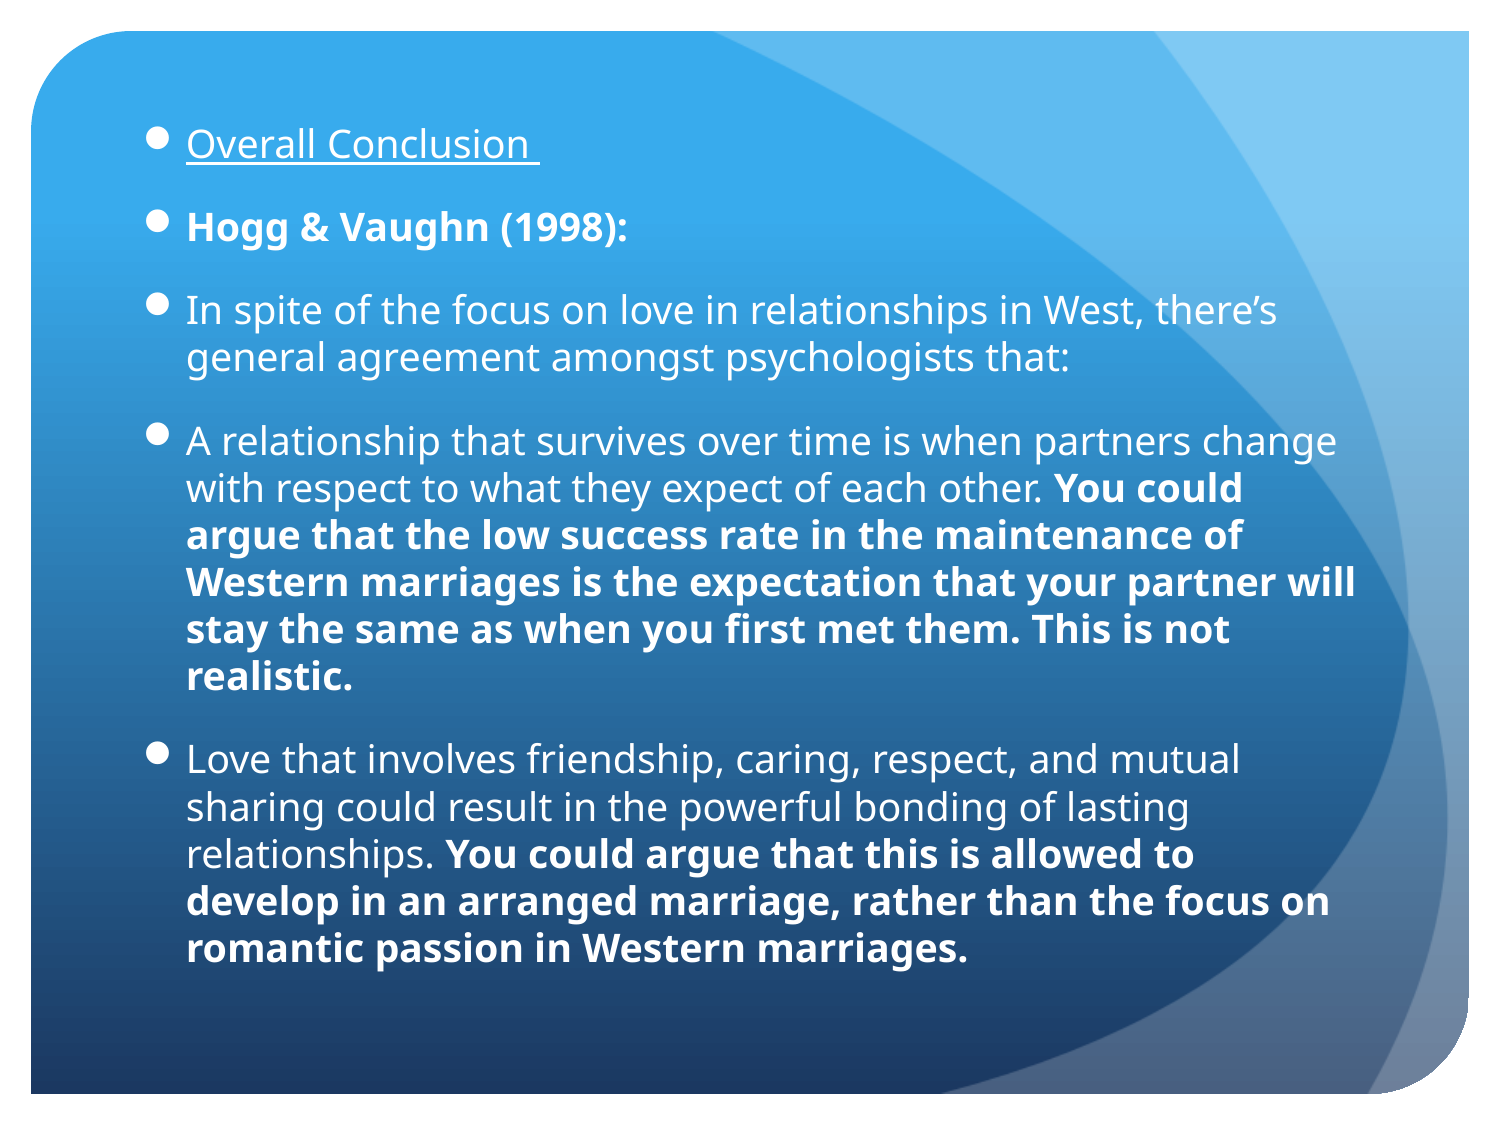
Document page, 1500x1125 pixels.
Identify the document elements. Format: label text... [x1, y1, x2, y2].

list Overall Conclusion Hogg & Vaughn (1998): In spite of the focus on love in relationships in West, there’s general agreement amongst psychologists that: A relationship that survives over time is when partners change with respect to what they expect of each other. You could argue that the low success rate in the maintenance of Western marriages is the expectation that your partner will stay the same as when you first met them. This is not realistic. Love that involves friendship, caring, respect, and mutual sharing could result in the powerful bonding of lasting relationships. You could argue that this is allowed to develop in an arranged marriage, rather than the focus on romantic passion in Western marriages. [127, 111, 1372, 991]
picture [24, 30, 1473, 1094]
